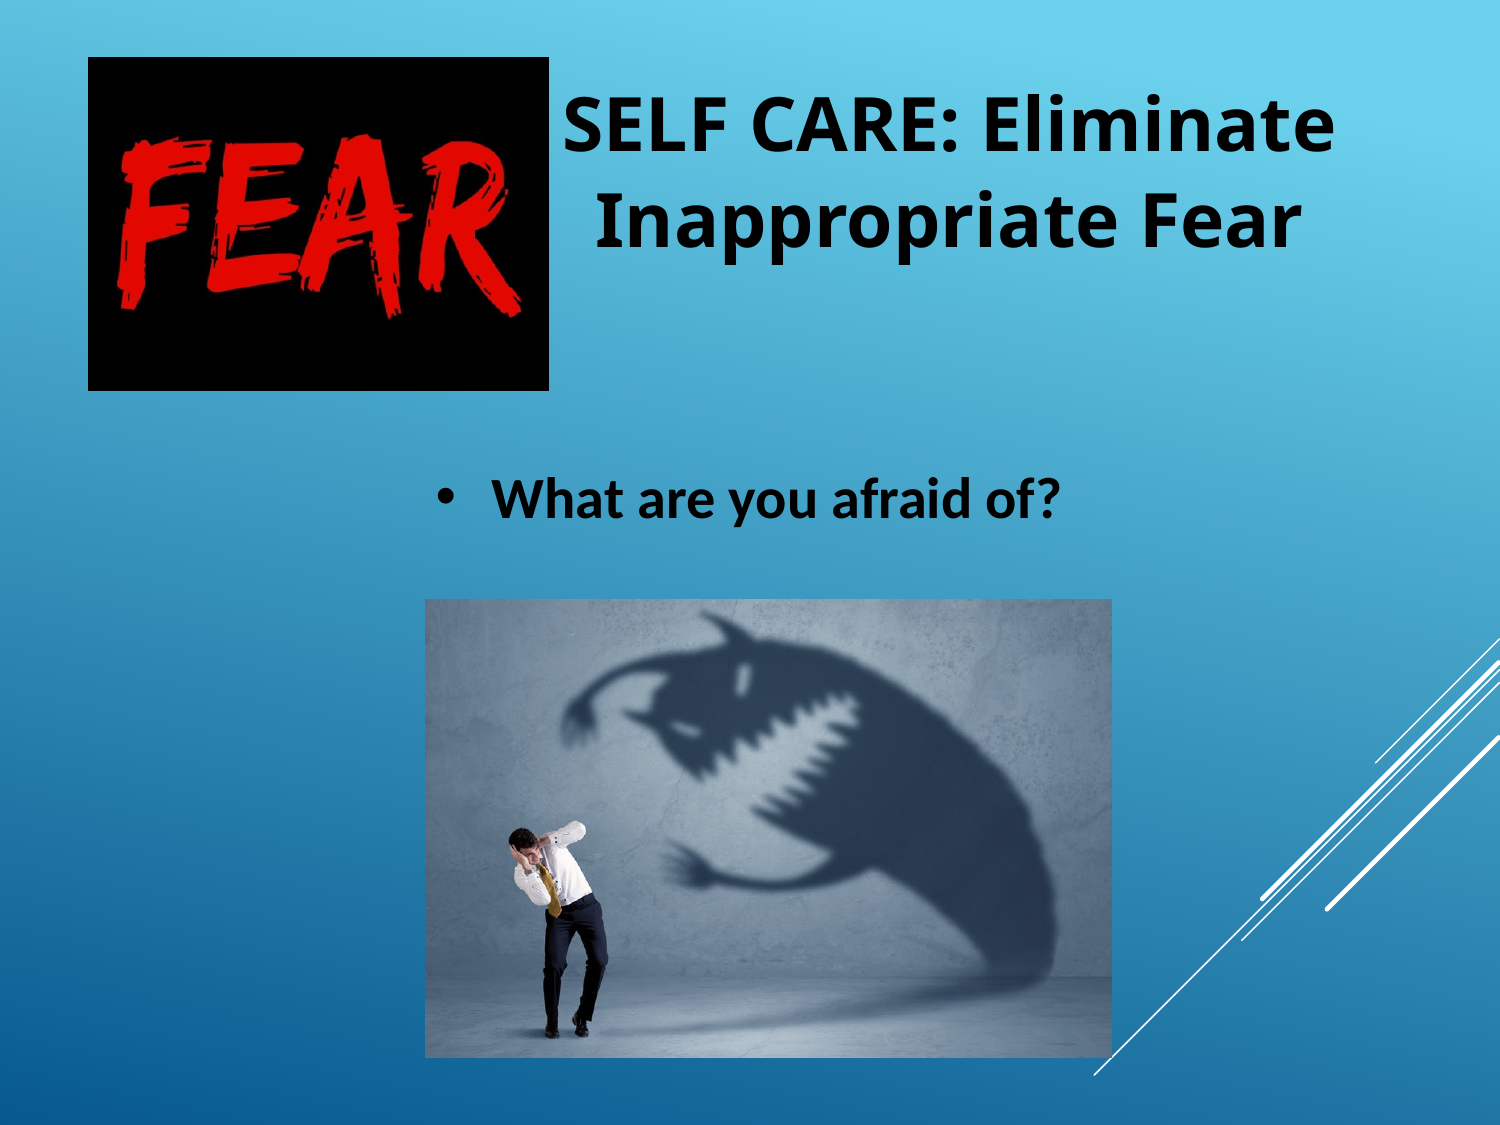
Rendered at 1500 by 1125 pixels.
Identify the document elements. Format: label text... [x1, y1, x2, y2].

picture [424, 599, 1112, 1058]
text_box What are you afraid of? [420, 452, 1234, 538]
picture [87, 57, 549, 391]
text_box SELF CARE: Eliminate Inappropriate Fear [549, 62, 1400, 270]
